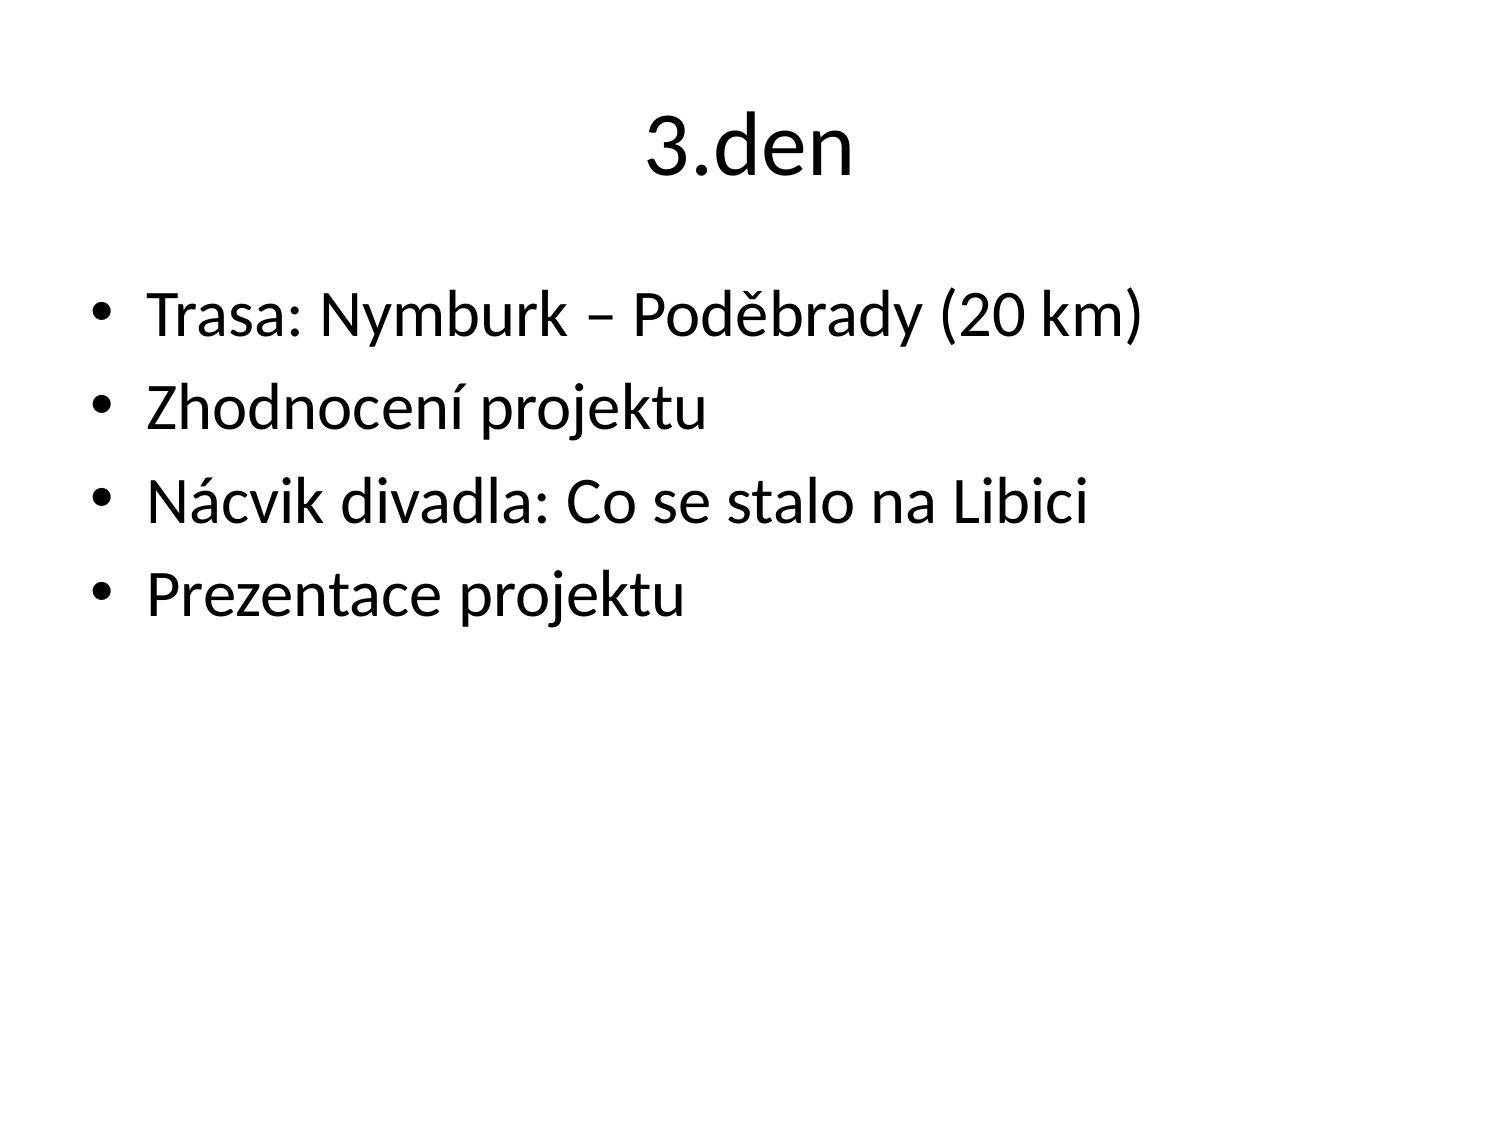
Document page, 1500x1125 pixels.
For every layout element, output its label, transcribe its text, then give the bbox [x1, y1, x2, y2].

list Trasa: Nymburk – Poděbrady (20 km) Zhodnocení projektu Nácvik divadla: Co se stalo na Libici Prezentace projektu [75, 262, 1425, 1005]
title 3.den [75, 45, 1425, 233]
